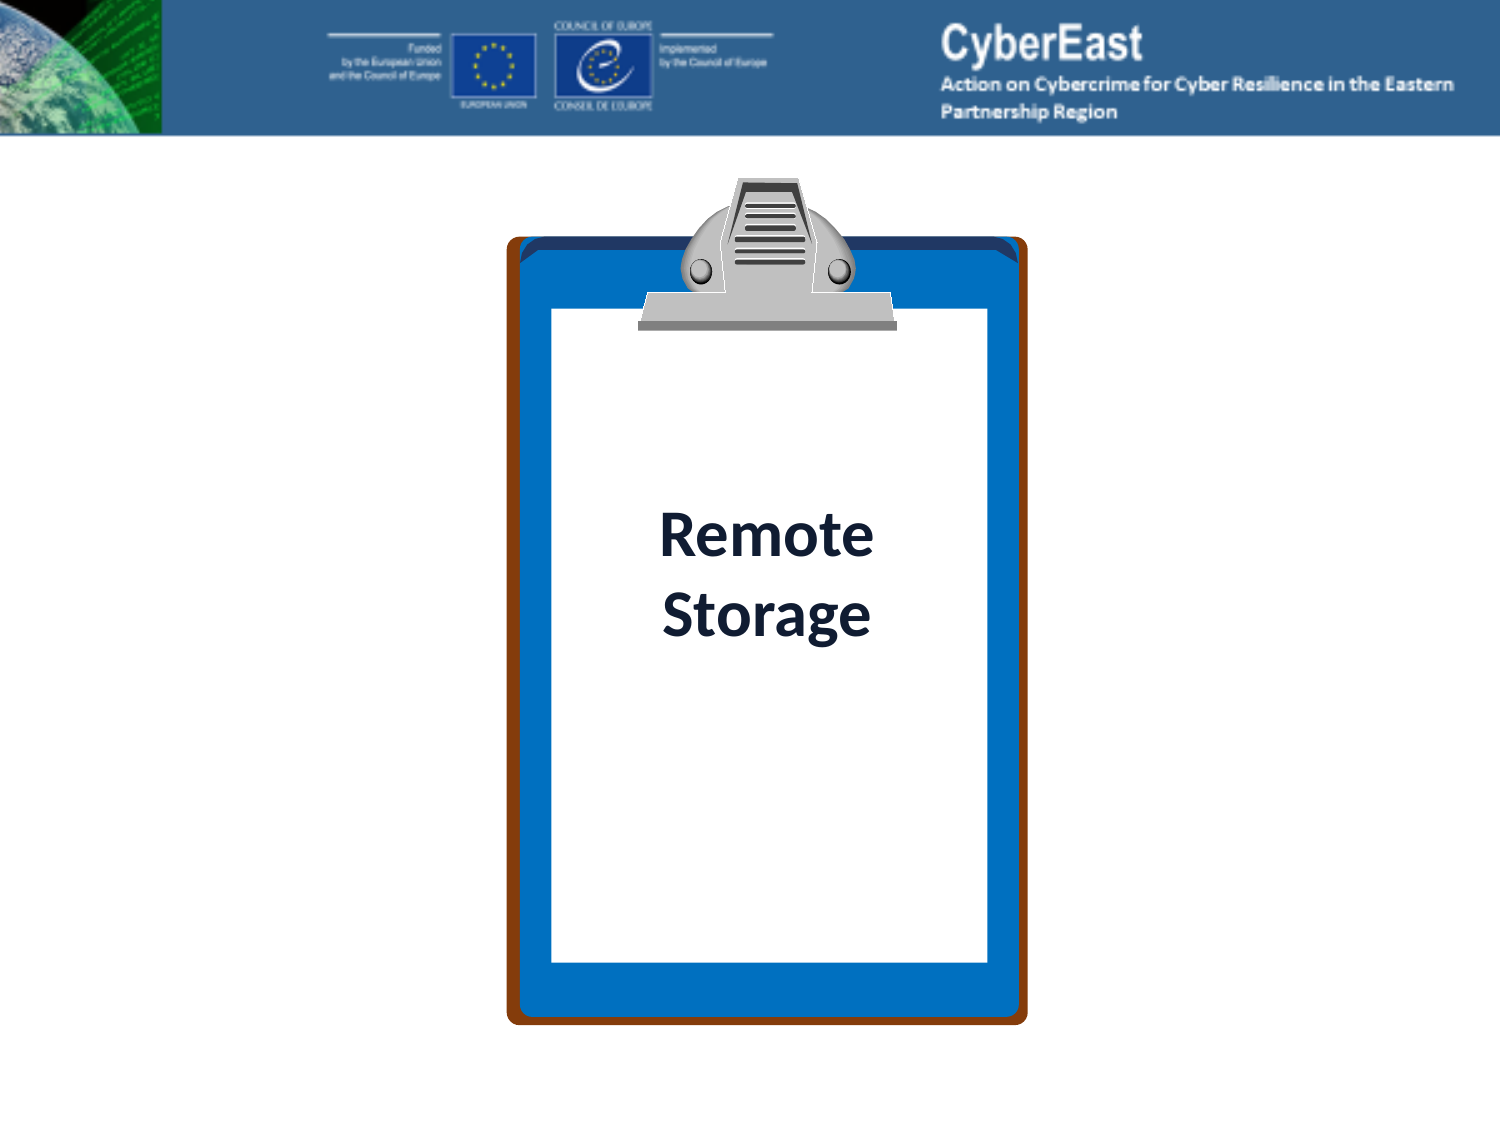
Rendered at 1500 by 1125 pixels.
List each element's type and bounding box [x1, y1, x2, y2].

picture [0, 0, 1500, 1125]
text_box [506, 177, 1029, 1027]
